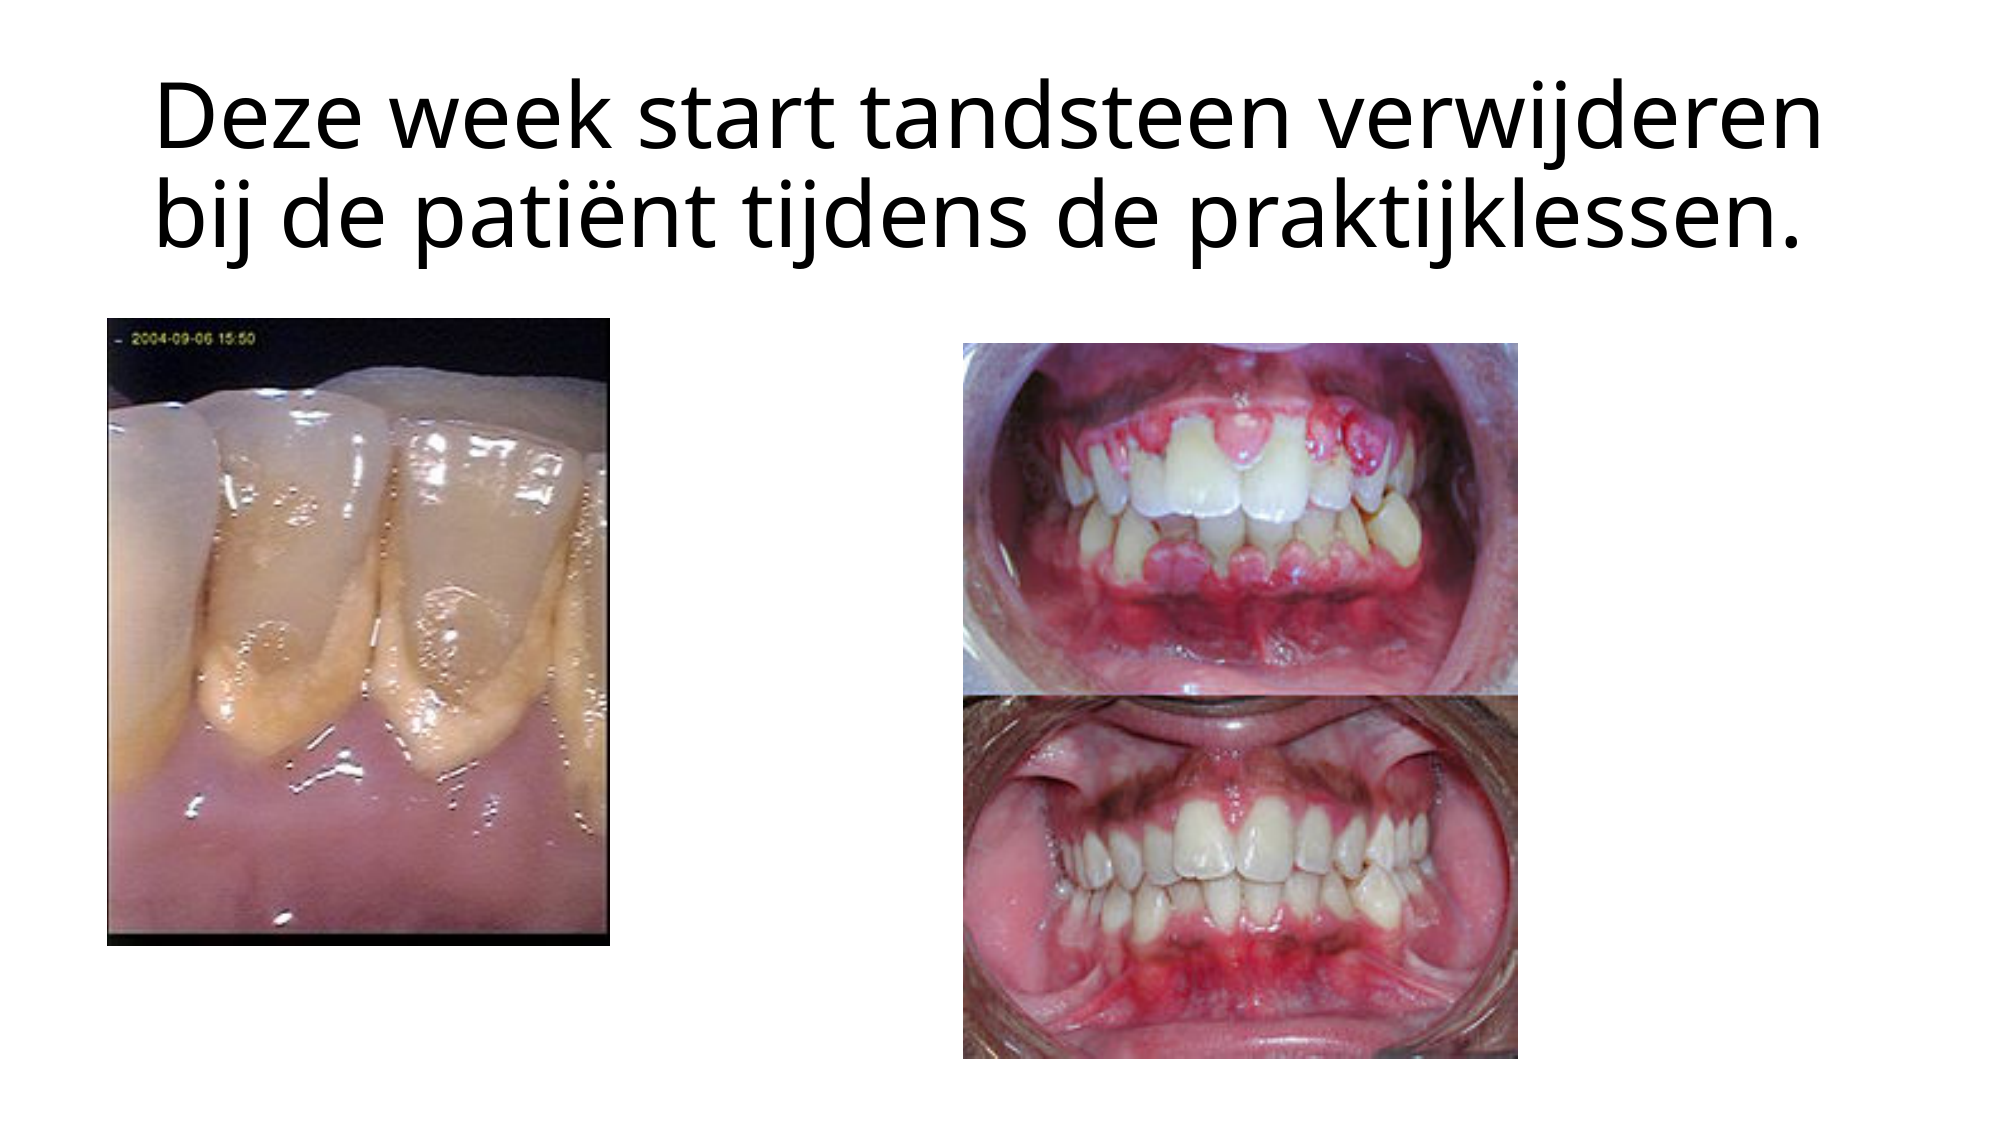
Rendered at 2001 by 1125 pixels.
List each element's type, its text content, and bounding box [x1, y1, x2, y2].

picture [107, 318, 610, 946]
picture [963, 343, 1518, 1059]
title Deze week start tandsteen verwijderen bij de patiënt tijdens de praktijklessen. [137, 59, 1863, 278]
